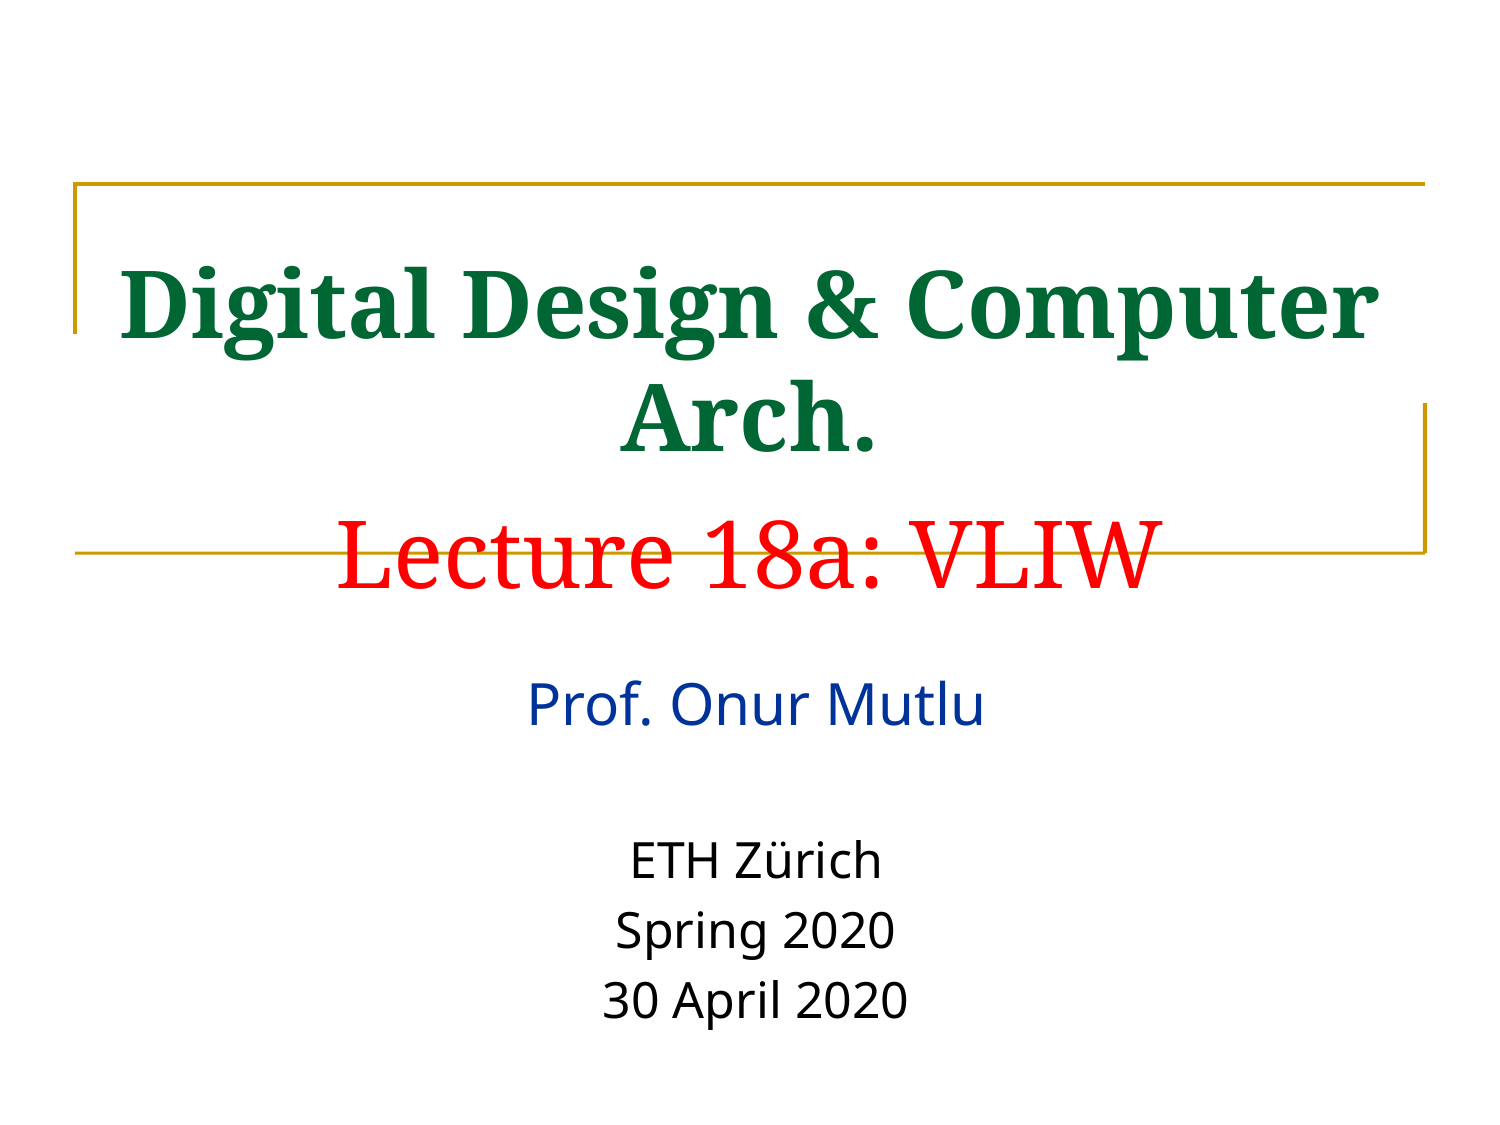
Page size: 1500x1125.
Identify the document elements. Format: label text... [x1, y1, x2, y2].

subtitle Prof. Onur Mutlu ETH Zürich Spring 2020 30 April 2020 [112, 587, 1400, 1064]
title Digital Design & Computer Arch. Lecture 18a: VLIW [37, 117, 1463, 400]
